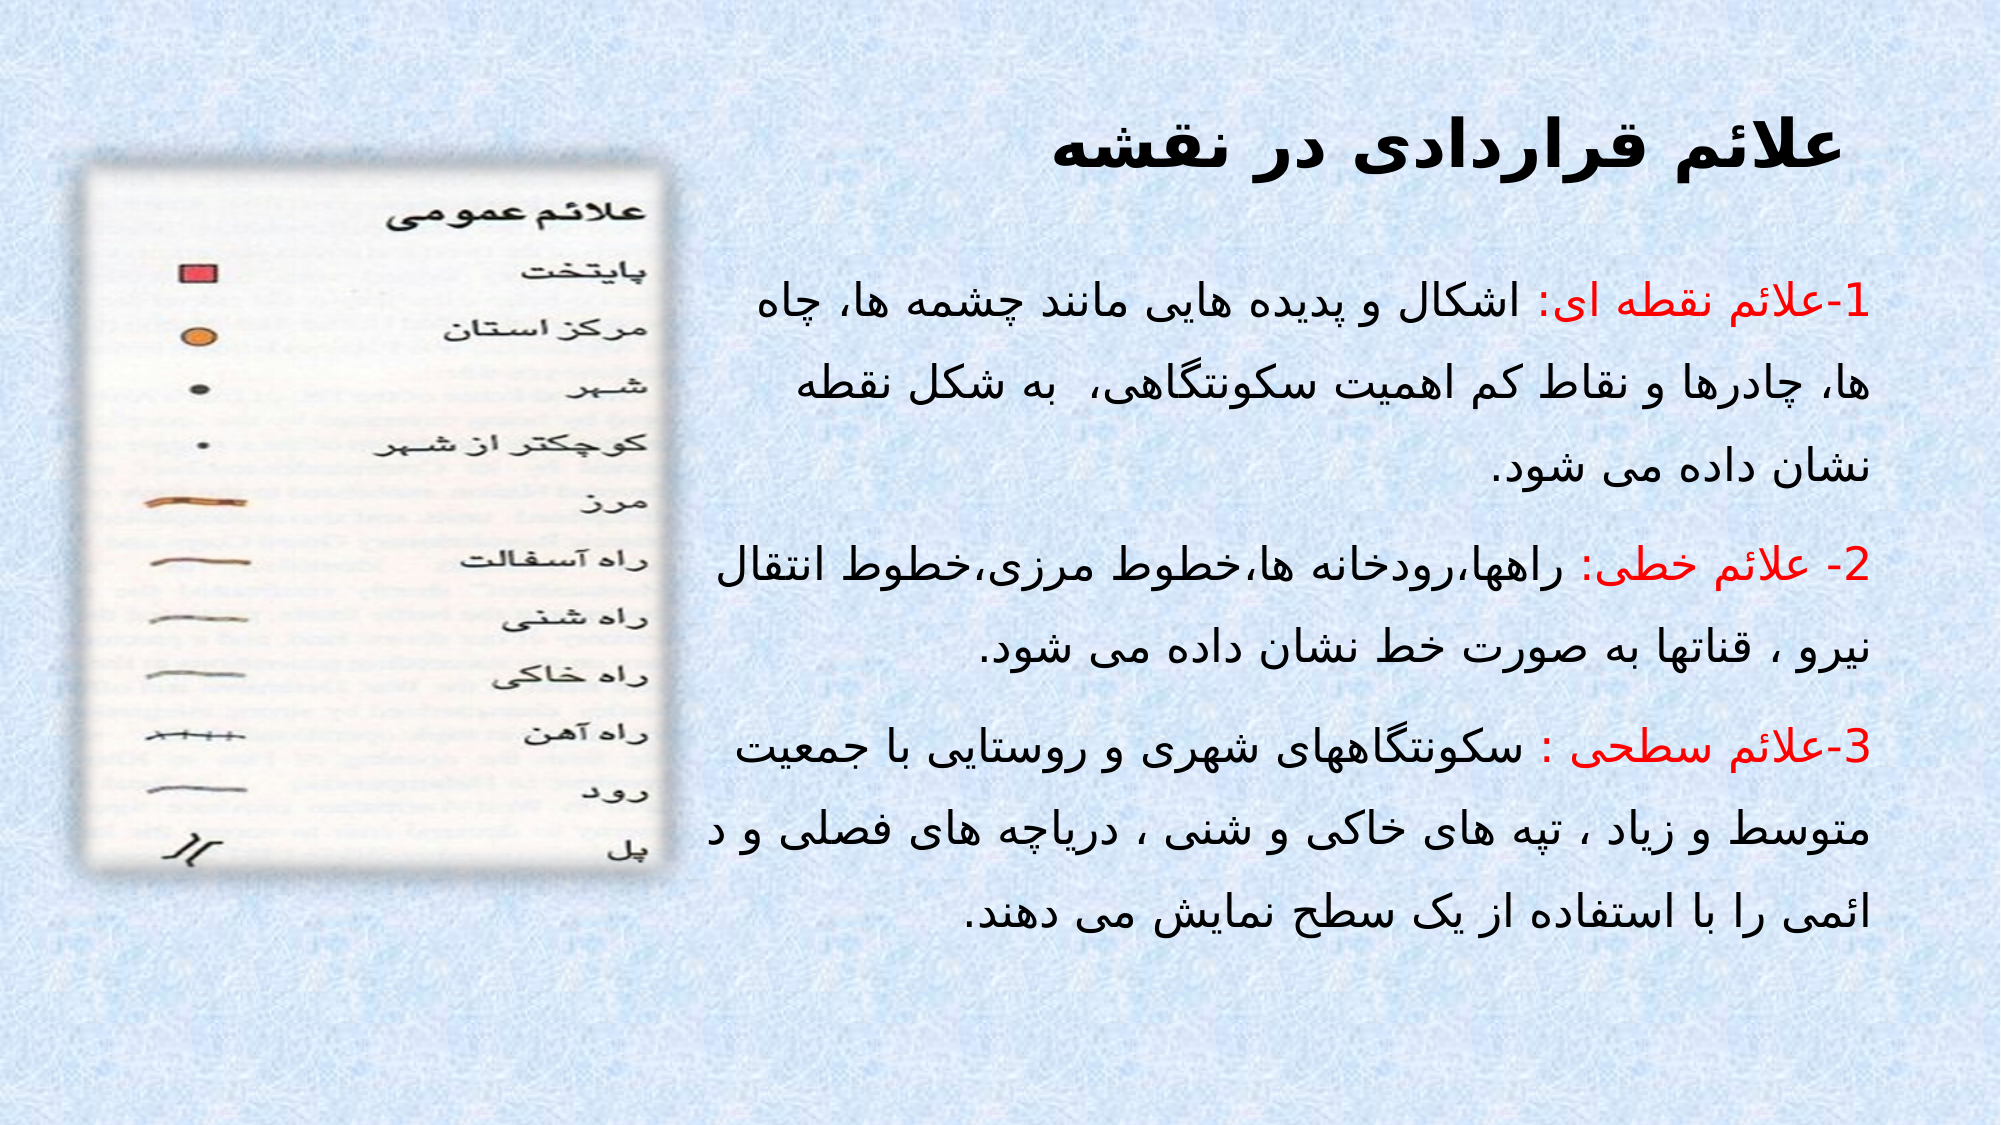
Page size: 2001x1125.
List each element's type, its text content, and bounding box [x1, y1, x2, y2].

list 1-علائم نقطه ای: اشکال و پدیده هایی مانند چشمه ها، چاه ها، چادرها و نقاط کم اهمیت سکونتگاهی، به شکل نقطه نشان داده می شود. 2- علائم خطی: راهها،رودخانه ها،خطوط مرزی،خطوط انتقال نیرو ، قناتها به صورت خط نشان داده می شود. 3-علائم سطحی : سکونتگاههای شهری و روستایی با جمعیت متوسط و زیاد ، تپه های خاکی و شنی ، دریاچه های فصلی و د ائمی را با استفاده از یک سطح نمایش می دهند. [685, 235, 1888, 949]
title علائم قراردادی در نقشه [137, 36, 1863, 235]
picture [0, 0, 2001, 1125]
